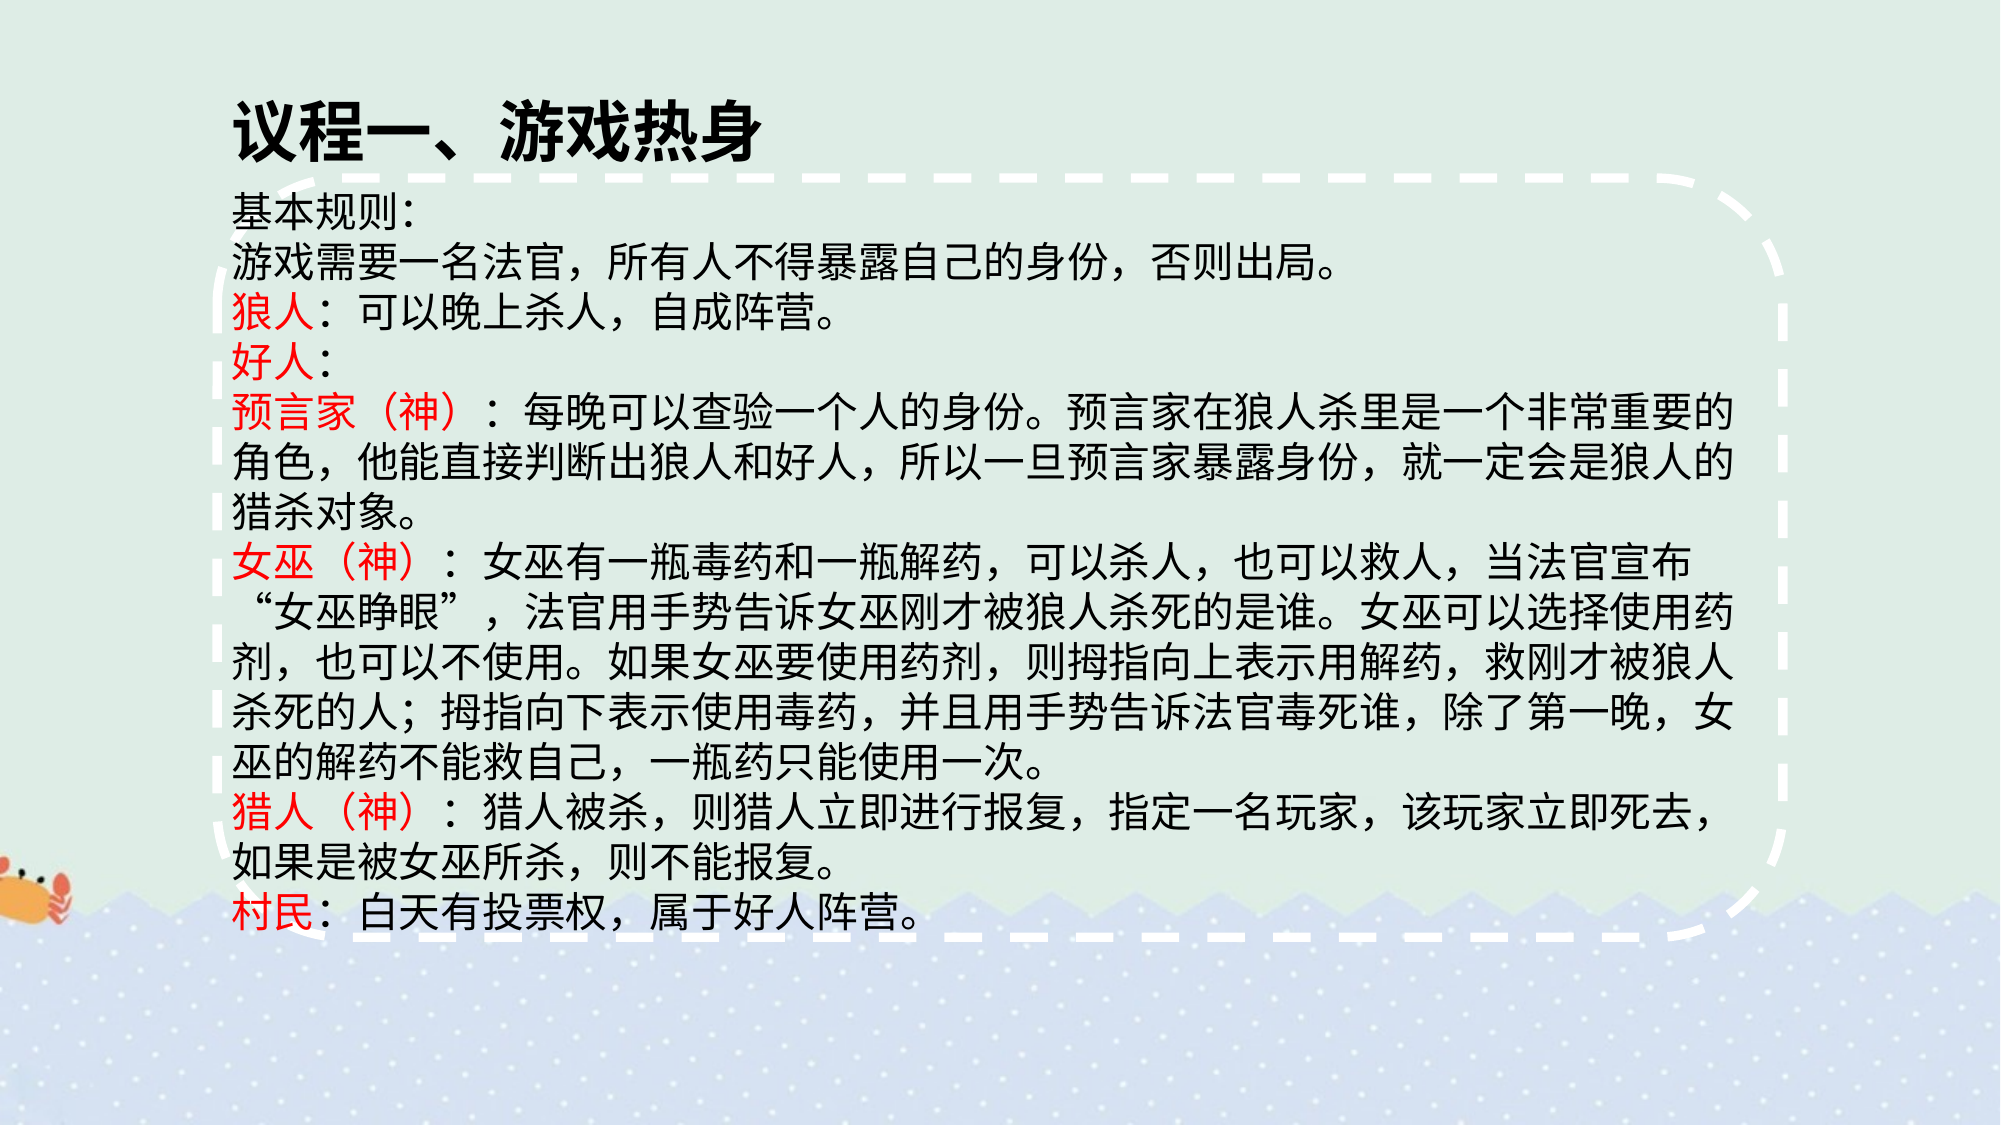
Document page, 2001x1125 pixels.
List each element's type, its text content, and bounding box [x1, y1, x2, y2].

picture [0, 0, 2001, 1125]
text_box 基本规则： 游戏需要一名法官，所有人不得暴露自己的身份，否则出局。 狼人：可以晚上杀人，自成阵营。 好人： 预言家（神）：每晚可以查验一个人的身份。预言家在狼人杀里是一个非常重要的角色，他能直接判断出狼人和好人，所以一旦预言家暴露身份，就一定会是狼人的猎杀对象。 女巫（神）：女巫有一瓶毒药和一瓶解药，可以杀人，也可以救人，当法官宣布“女巫睁眼”，法官用手势告诉女巫刚才被狼人杀死的是谁。女巫可以选择使用药剂，也可以不使用。如果女巫要使用药剂，则拇指向上表示用解药，救刚才被狼人杀死的人；拇指向下表示使用毒药，并且用手势告诉法官毒死谁，除了第一晚，女巫的解药不能救自己，一瓶药只能使用一次。 猎人（神）：猎人被杀，则猎人立即进行报复，指定一名玩家，该玩家立即死去，如果是被女巫所杀，则不能报复。 村民：白天有投票权，属于好人阵营。 [217, 178, 1783, 944]
text_box 议程一、游戏热身 [217, 82, 826, 178]
